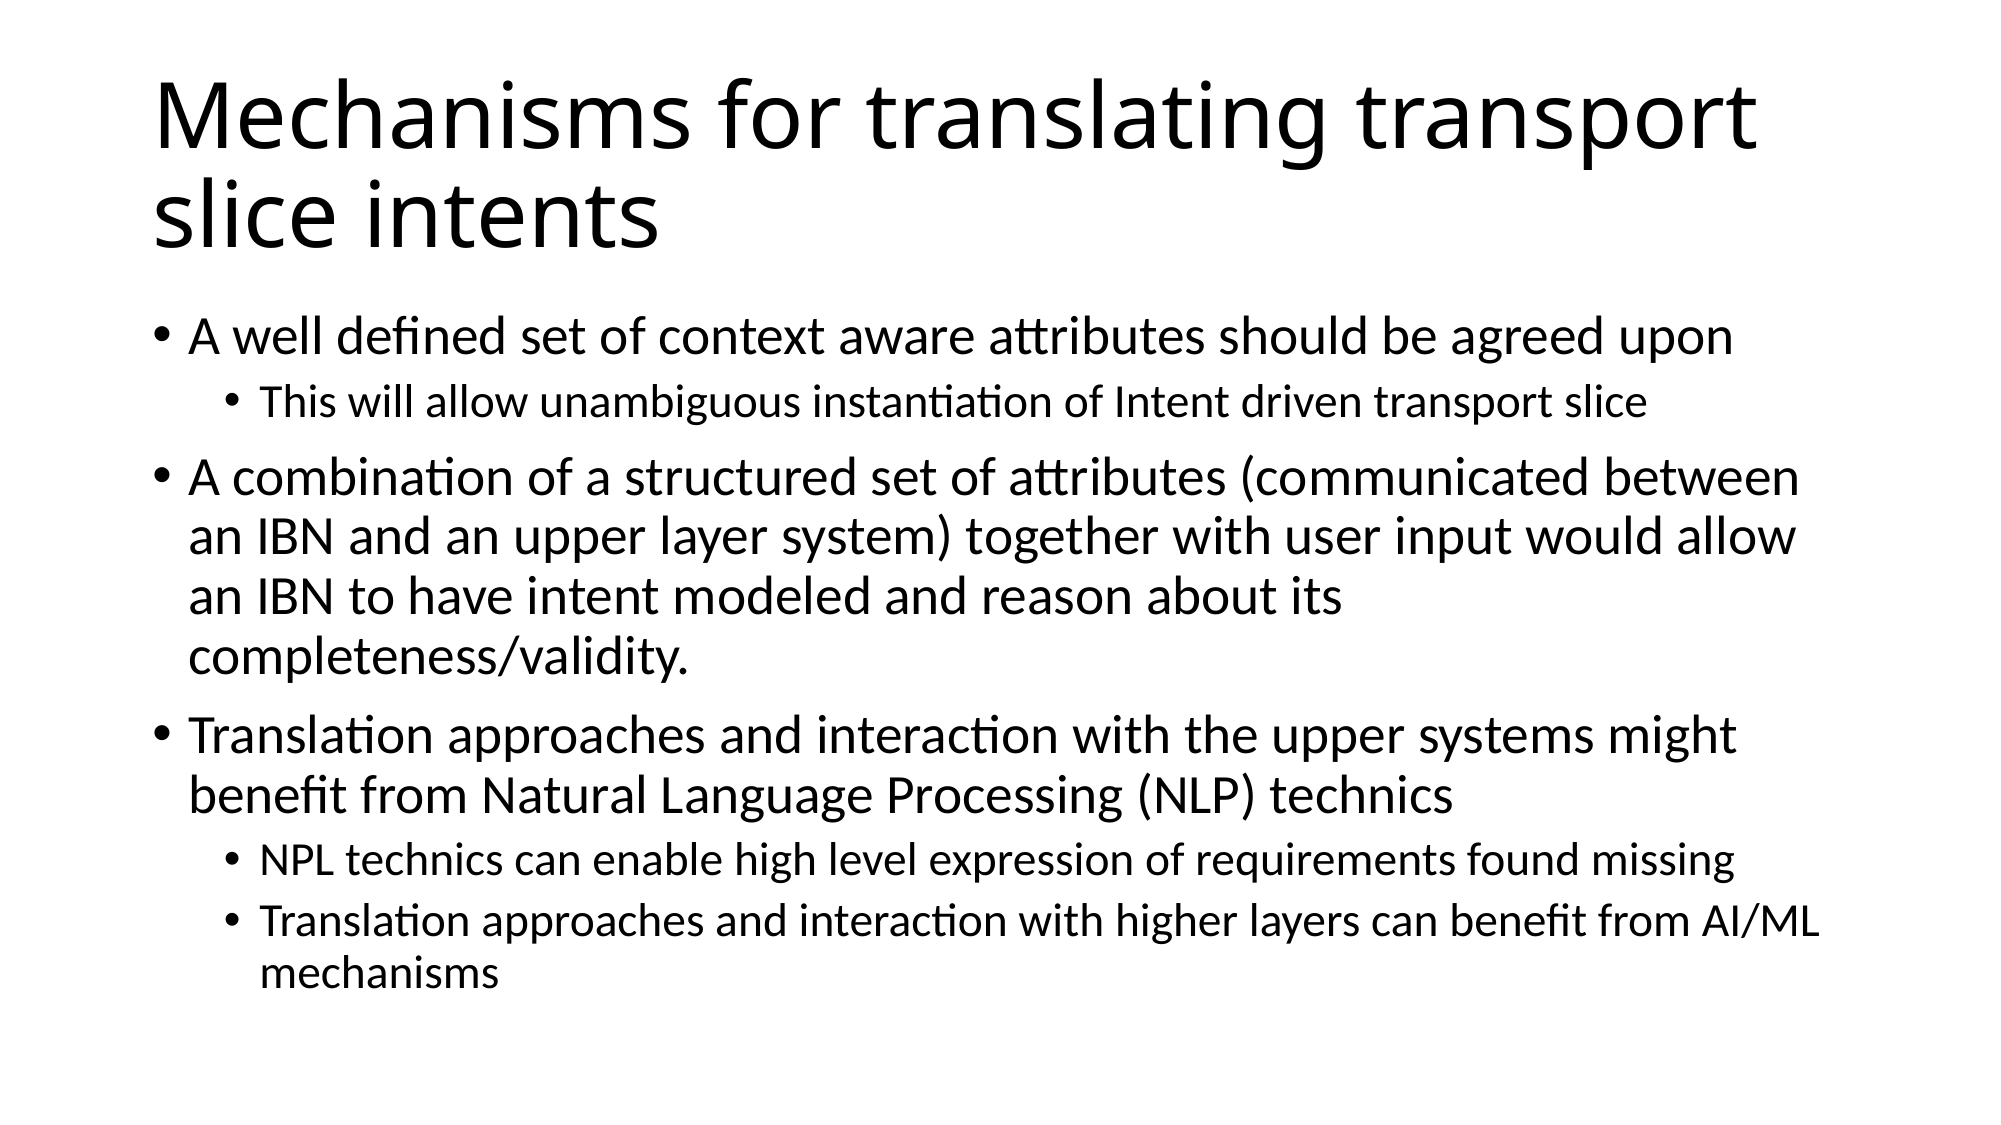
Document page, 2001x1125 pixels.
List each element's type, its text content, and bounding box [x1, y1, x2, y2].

list A well defined set of context aware attributes should be agreed upon This will allow unambiguous instantiation of Intent driven transport slice A combination of a structured set of attributes (communicated between an IBN and an upper layer system) together with user input would allow an IBN to have intent modeled and reason about its completeness/validity. Translation approaches and interaction with the upper systems might benefit from Natural Language Processing (NLP) technics NPL technics can enable high level expression of requirements found missing Translation approaches and interaction with higher layers can benefit from AI/ML mechanisms [137, 299, 1863, 1014]
title Mechanisms for translating transport slice intents [137, 59, 1863, 278]
